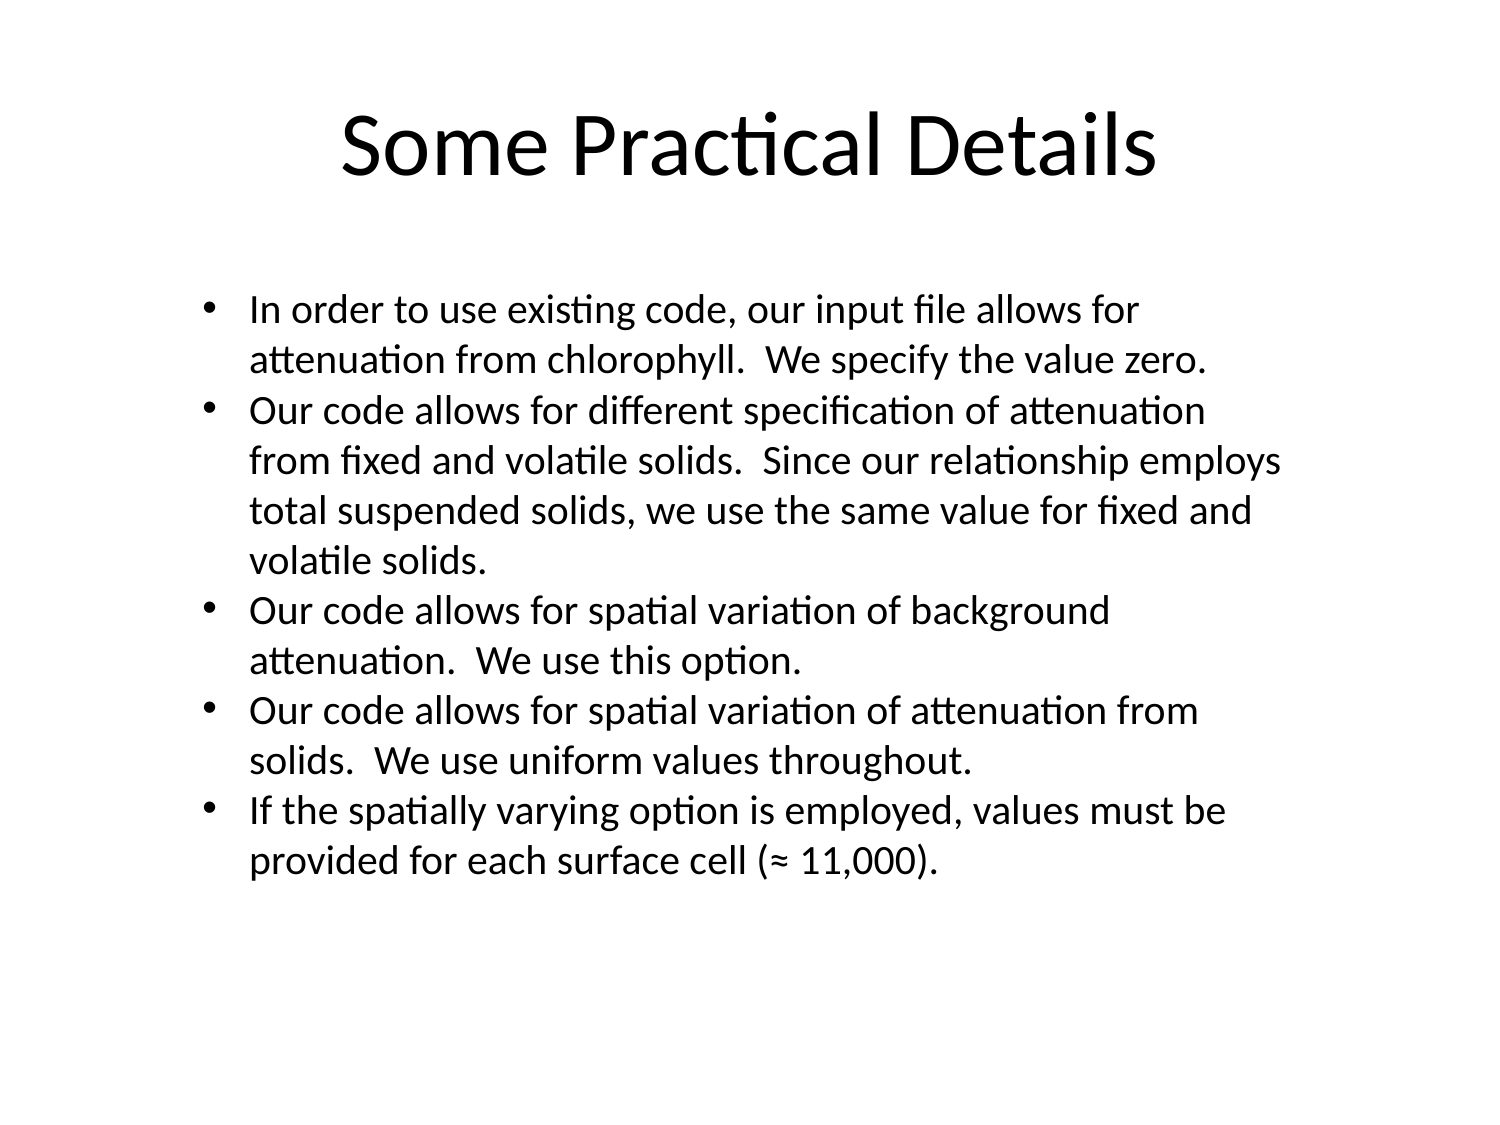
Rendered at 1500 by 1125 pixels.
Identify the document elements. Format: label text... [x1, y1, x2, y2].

text_box In order to use existing code, our input file allows for attenuation from chlorophyll. We specify the value zero. Our code allows for different specification of attenuation from fixed and volatile solids. Since our relationship employs total suspended solids, we use the same value for fixed and volatile solids. Our code allows for spatial variation of background attenuation. We use this option. Our code allows for spatial variation of attenuation from solids. We use uniform values throughout. If the spatially varying option is employed, values must be provided for each surface cell (≈ 11,000). [187, 274, 1300, 890]
title Some Practical Details [75, 45, 1425, 233]
